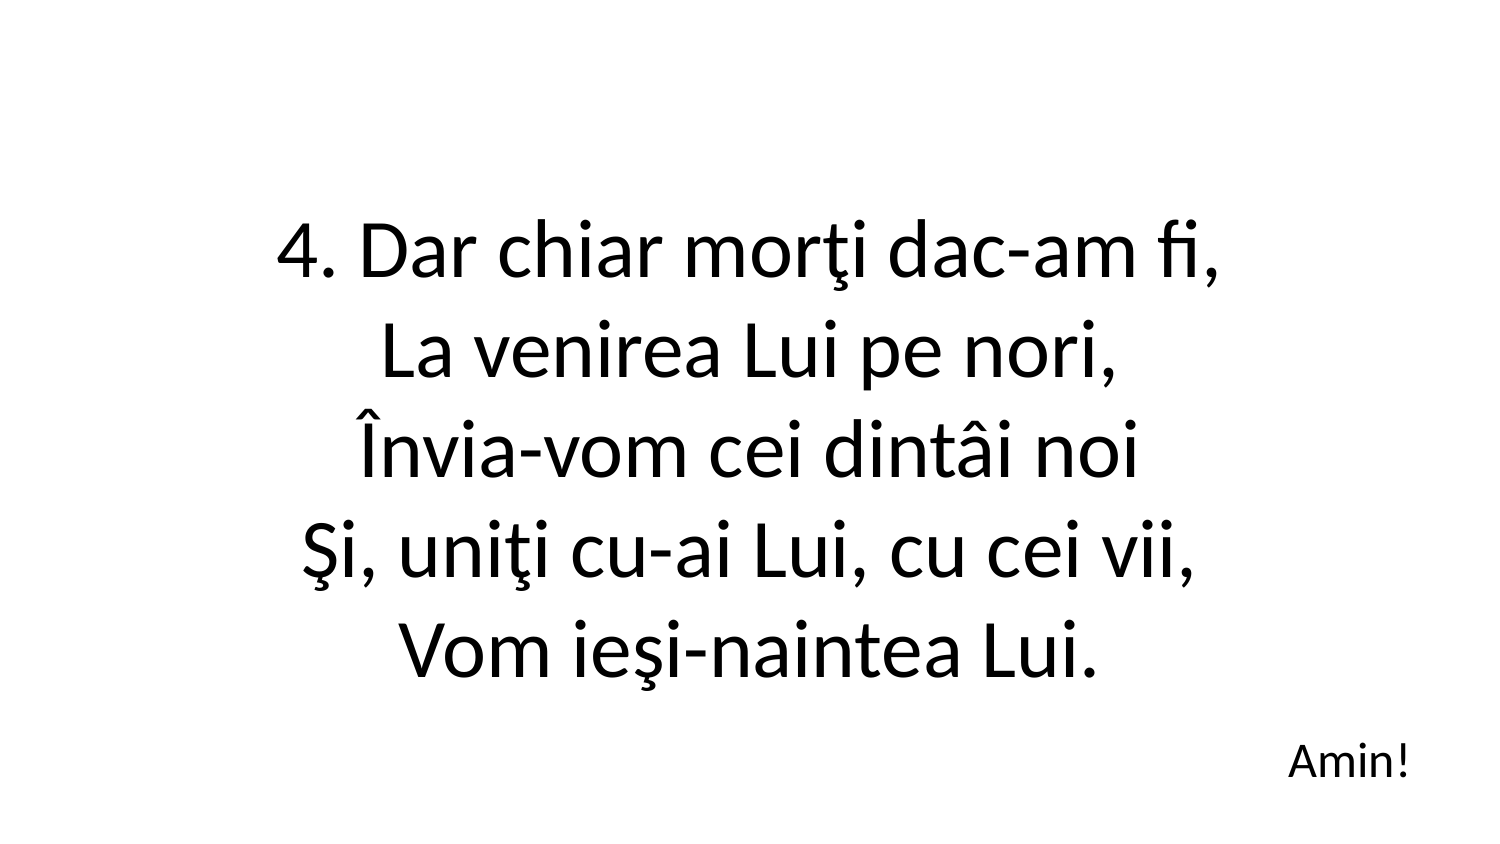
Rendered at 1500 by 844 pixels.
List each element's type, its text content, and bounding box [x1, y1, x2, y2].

text_box 4. Dar chiar morţi dac-am fi, La venirea Lui pe nori, Învia-vom cei dintâi noi Şi, uniţi cu-ai Lui, cu cei vii, Vom ieşi-naintea Lui. [261, 142, 1239, 702]
text_box Amin! [1273, 674, 1427, 795]
